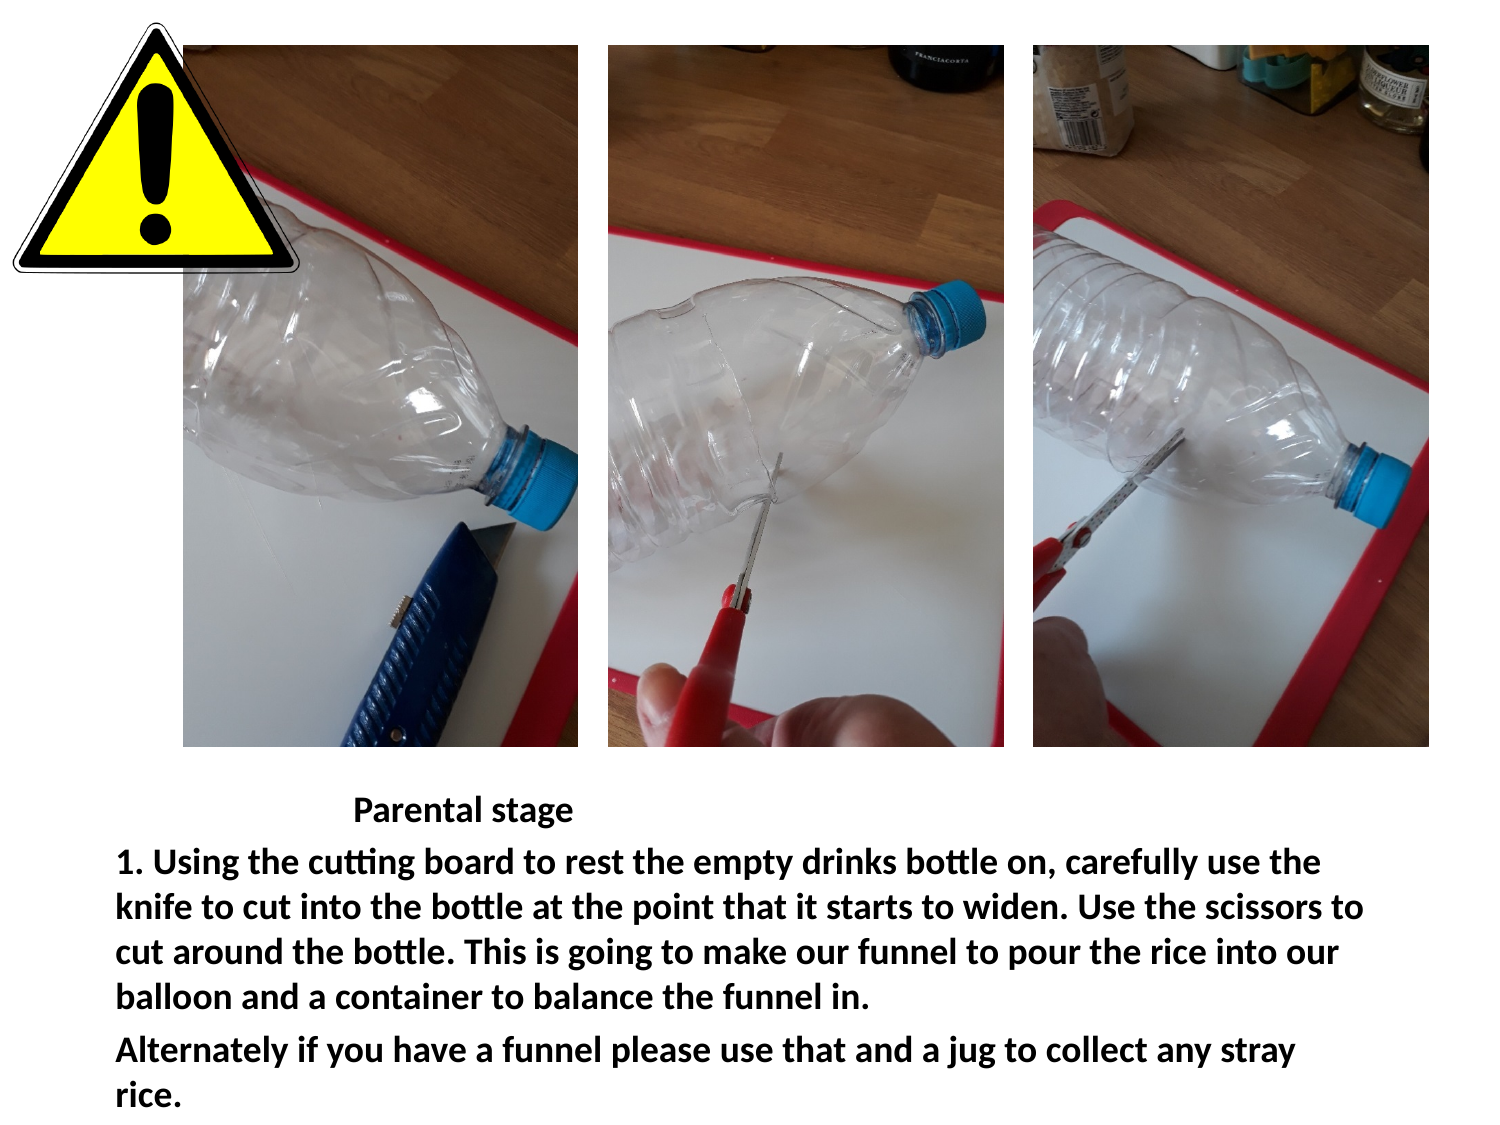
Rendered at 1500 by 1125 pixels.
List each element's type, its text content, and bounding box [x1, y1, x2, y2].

picture [1033, 44, 1429, 747]
picture [11, 18, 579, 747]
picture [608, 44, 1004, 747]
list Parental stage 1. Using the cutting board to rest the empty drinks bottle on, carefully use the knife to cut into the bottle at the point that it starts to widen. Use the scissors to cut around the bottle. This is going to make our funnel to pour the rice into our balloon and a container to balance the funnel in. Alternately if you have a funnel please use that and a jug to collect any stray rice. [100, 777, 1382, 1125]
